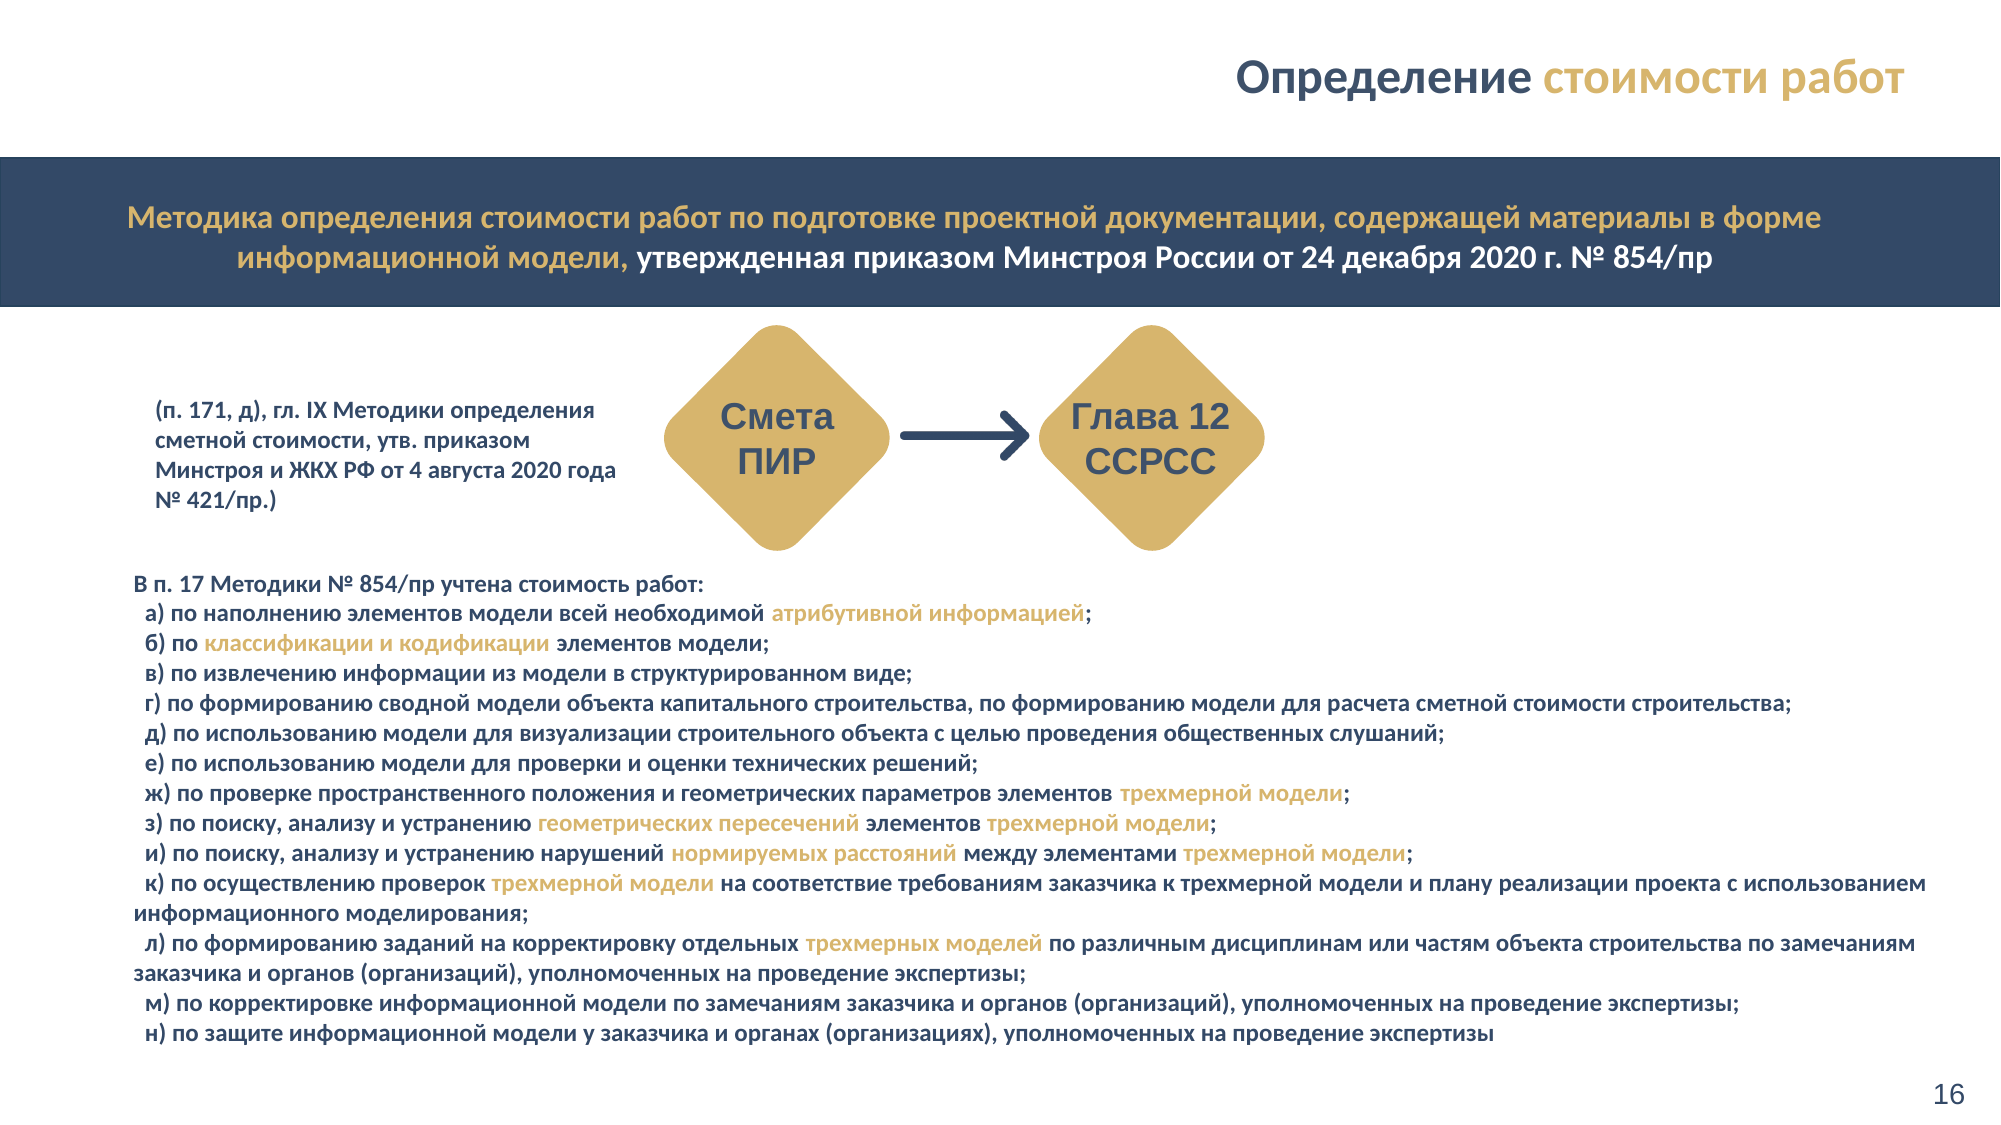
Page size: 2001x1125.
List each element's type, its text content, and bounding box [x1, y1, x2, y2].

text_box (п. 171, д), гл. IX Методики определения сметной стоимости, утв. приказом Минстроя и ЖКХ РФ от 4 августа 2020 года № 421/пр.) [139, 336, 633, 571]
text_box Методика определения стоимости работ по подготовке проектной документации, содержащей материалы в форме информационной модели, утвержденная приказом Минстроя России от 24 декабря 2020 г. № 854/пр [16, 180, 1935, 291]
text_box [0, 157, 2000, 307]
text_box [1077, 490, 1227, 552]
text_box [857, 391, 891, 485]
text_box 16 [1530, 1078, 1981, 1125]
text_box [1257, 416, 1266, 460]
text_box [1078, 324, 1226, 385]
text_box Глава 12 ССРСС [1044, 385, 1257, 490]
text_box [702, 490, 852, 552]
text_box [703, 324, 851, 385]
text_box [1038, 420, 1044, 457]
text_box [663, 391, 697, 485]
text_box В п. 17 Методики № 854/пр учтена стоимость работ: а) по наполнению элементов модели всей необходимой атрибутивной информацией; б) по классификации и кодификации элементов модели; в) по извлечению информации из модели в структурированном виде; г) по формированию сводной модели объекта капитального строительства, по формированию модели для расчета сметной стоимости строительства; д) по использованию модели для визуализации строительного объекта с целью проведения общественных слушаний; е) по использованию модели для проверки и оценки технических решений; ж) по проверке пространственного положения и геометрических параметров элементов трехмерной модели; з) по поиску, анализу и устранению геометрических пересечений элементов трехмерной модели; и) по поиску, анализу и устранению нарушений нормируемых расстояний между элементами трехмерной модели; к) по осуществлению проверок трехмерной модели на соответствие требованиям заказчика к трехмерной модели и плану реализации проекта с использованием информационного моделирования; л) по формированию заданий на корректировку отдельных трехмерных моделей по различным дисциплинам или частям объекта строительства по замечаниям заказчика и органов (организаций), уполномоченных на проведение экспертизы; м) по корректировке информационной модели по замечаниям заказчика и органов (организаций), уполномоченных на проведение экспертизы; н) по защите информационной модели у заказчика и органах (организациях), уполномоченных на проведение экспертизы [118, 505, 2000, 1078]
text_box Смета ПИР [697, 385, 857, 490]
picture [894, 364, 1035, 506]
title Определение стоимости работ [1221, 22, 1935, 132]
